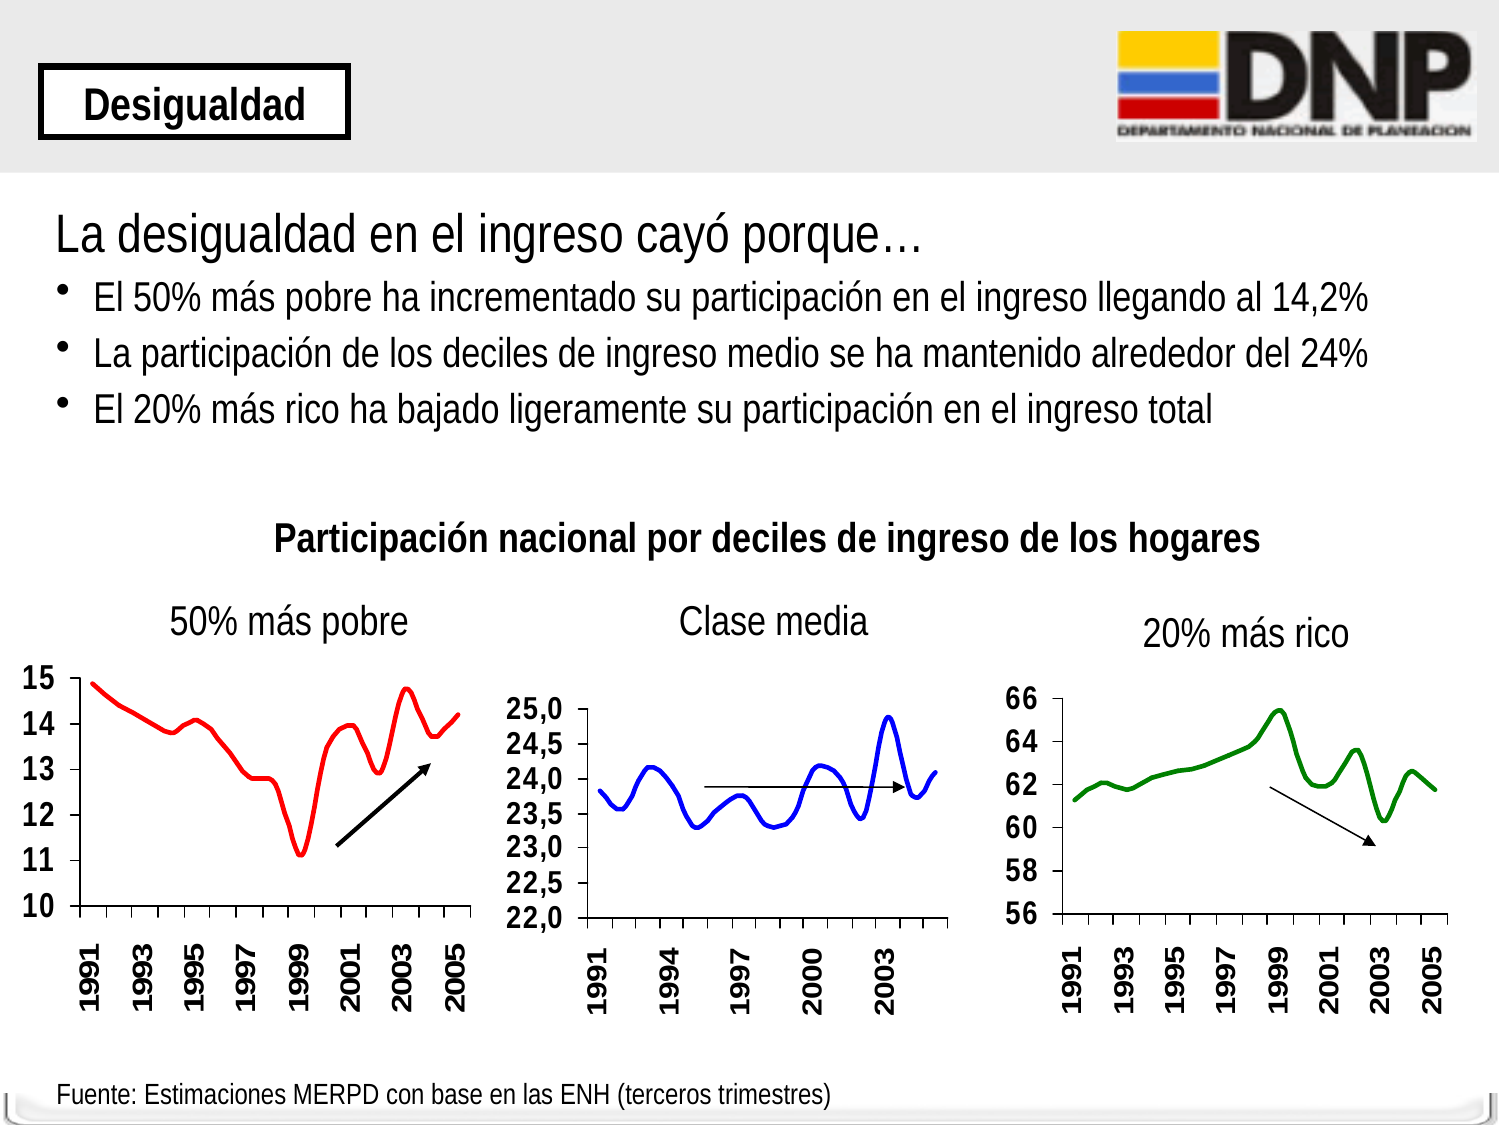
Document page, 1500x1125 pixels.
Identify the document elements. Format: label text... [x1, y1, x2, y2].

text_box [478, 656, 972, 1047]
text_box Fuente: Estimaciones MERPD con base en las ENH (terceros trimestres) [41, 1067, 848, 1118]
picture [1116, 31, 1477, 142]
text_box 50% más pobre [112, 585, 467, 620]
text_box Desigualdad [41, 66, 349, 138]
text_box Clase media [596, 585, 951, 651]
text_box La desigualdad en el ingreso cayó porque… El 50% más pobre ha incrementado su participación en el ingreso llegando al 14,2% La participación de los deciles de ingreso medio se ha mantenido alrededor del 24% El 20% más rico ha bajado ligeramente su participación en el ingreso total [41, 191, 1447, 440]
text_box Participación nacional por deciles de ingreso de los hogares [218, 503, 1318, 569]
picture [0, 1093, 1500, 1125]
text_box 20% más rico [1068, 597, 1424, 643]
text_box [977, 644, 1471, 1047]
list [0, 621, 495, 1047]
